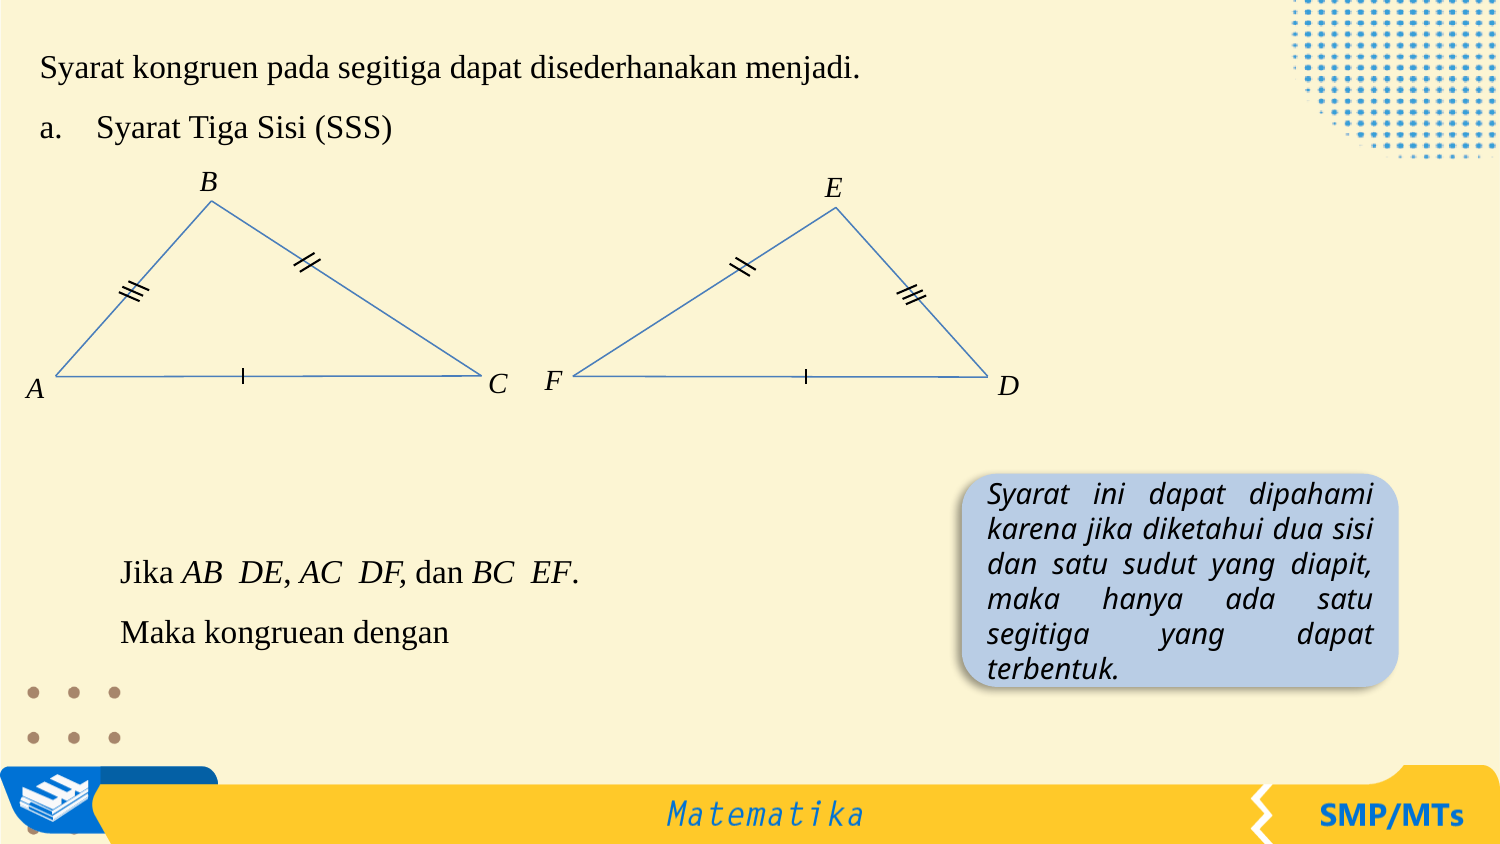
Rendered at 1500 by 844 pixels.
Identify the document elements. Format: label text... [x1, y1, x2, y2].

picture [0, 0, 1500, 844]
text_box Syarat ini dapat dipahami karena jika diketahui dua sisi dan satu sudut yang diapit, maka hanya ada satu segitiga yang dapat terbentuk. [959, 471, 1401, 690]
text_box Syarat kongruen pada segitiga dapat disederhanakan menjadi. Syarat Tiga Sisi (SSS) [24, 18, 1326, 153]
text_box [533, 160, 1030, 402]
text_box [14, 154, 519, 407]
